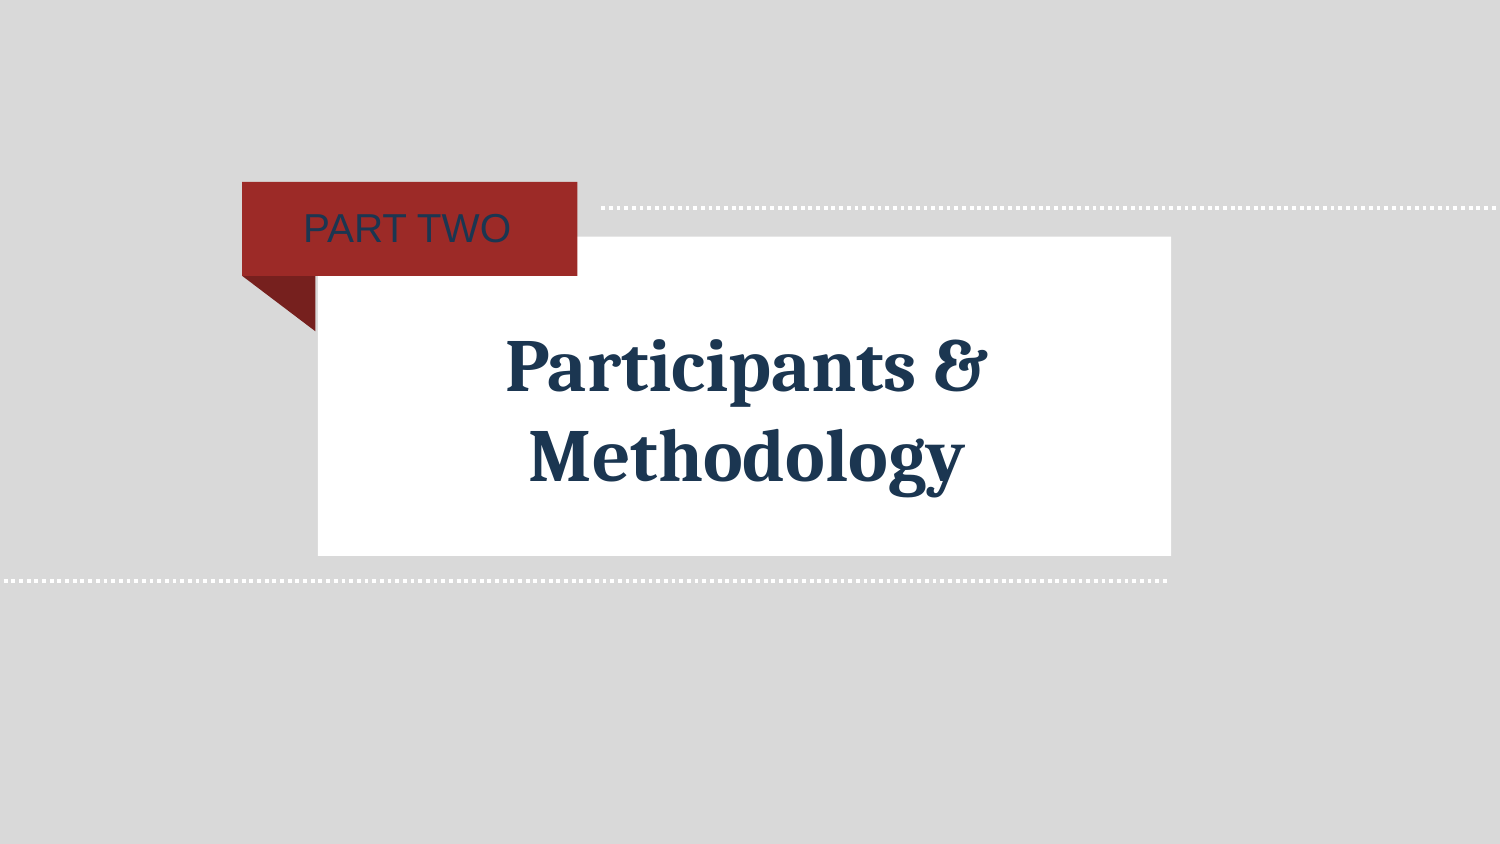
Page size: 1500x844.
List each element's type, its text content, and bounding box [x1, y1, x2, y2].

list PART TWO [249, 194, 566, 259]
list Participants & Methodology [360, 285, 1134, 528]
